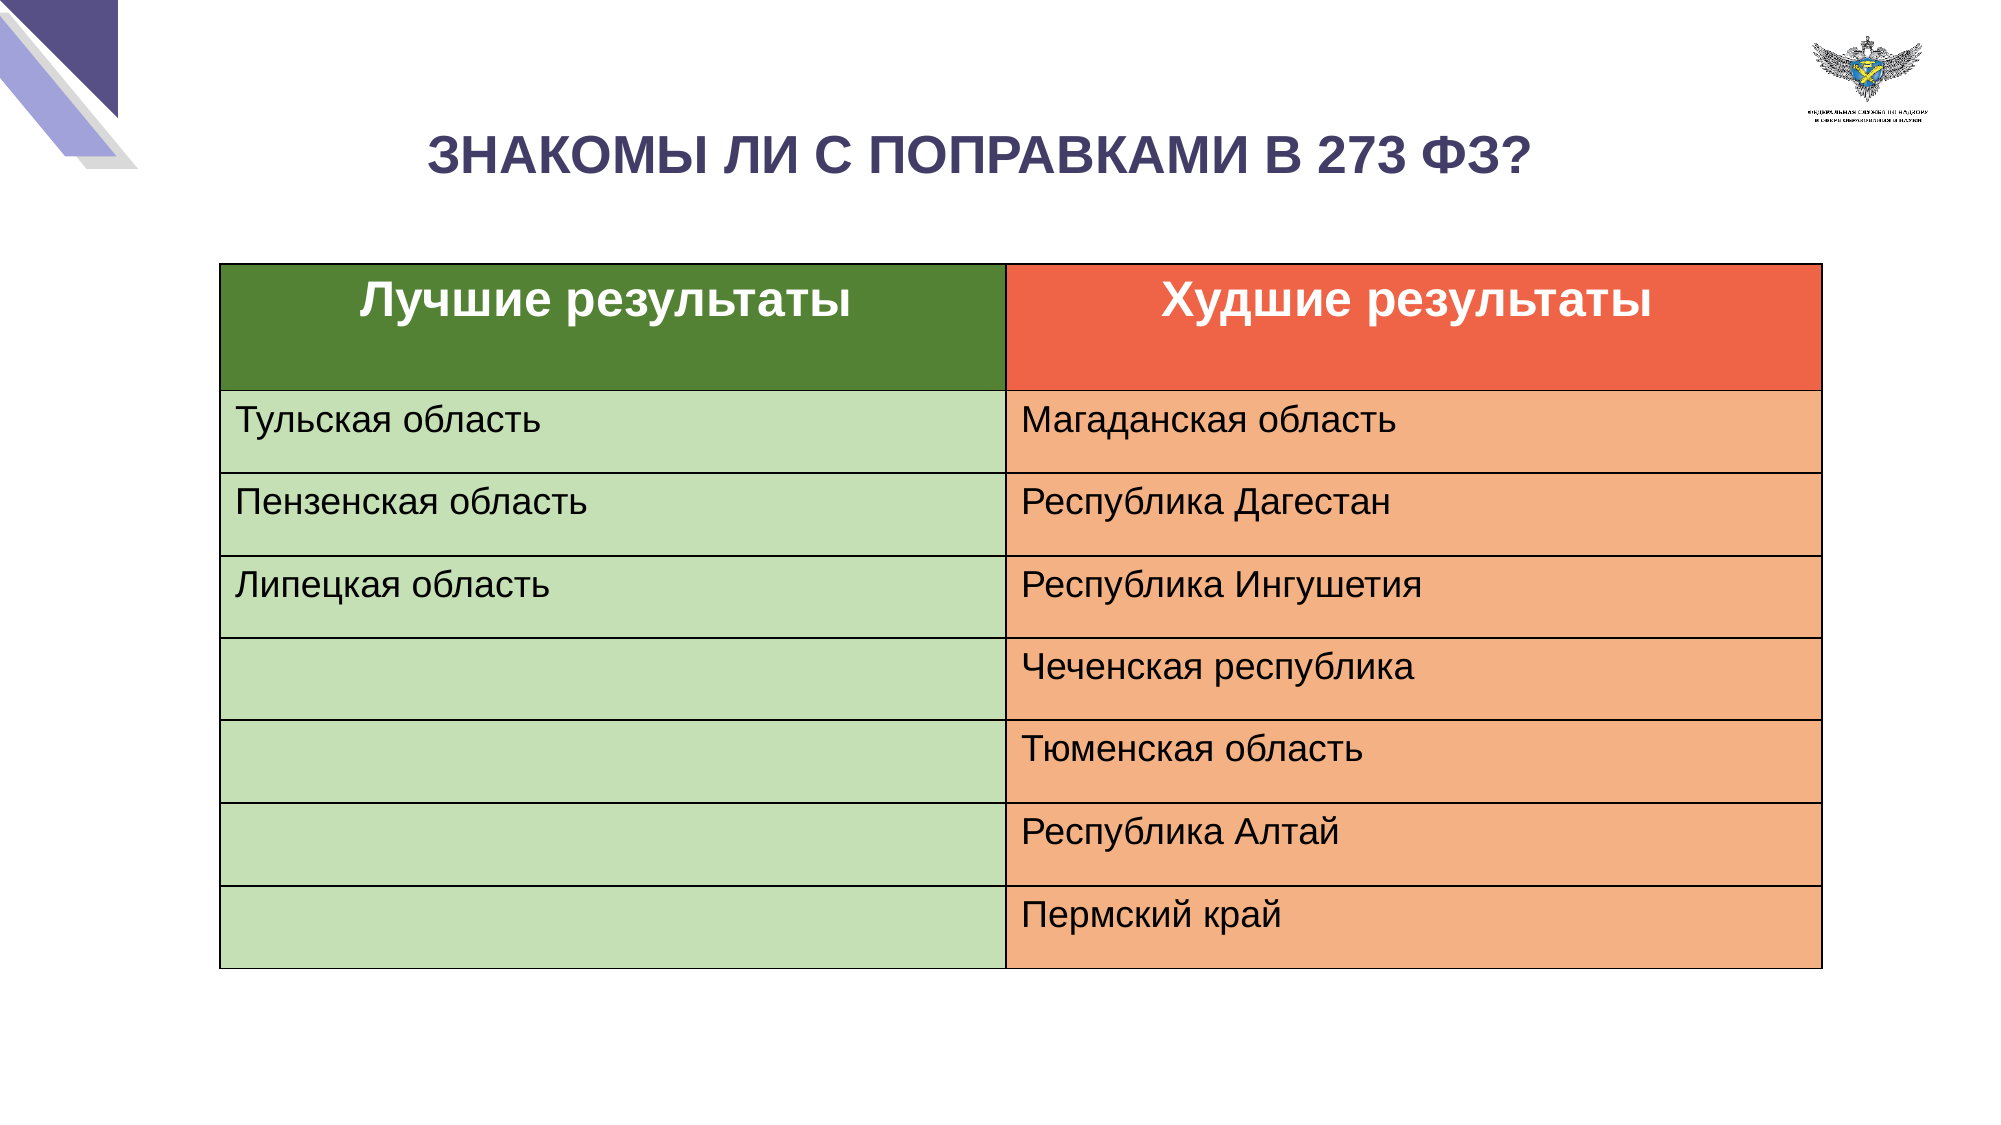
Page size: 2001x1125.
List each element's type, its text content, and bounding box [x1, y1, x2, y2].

table_cell Тюменская область [1007, 721, 1821, 802]
table_cell Республика Дагестан [1007, 474, 1821, 555]
text_box ЗНАКОМЫ ЛИ С ПОПРАВКАМИ В 273 ФЗ? [412, 113, 1588, 192]
picture [1808, 35, 1928, 122]
table_header Лучшие результаты [221, 265, 1005, 390]
table_cell [221, 639, 1005, 719]
table_cell [221, 804, 1005, 885]
table_cell Пермский край [1007, 887, 1821, 968]
table_cell Республика Ингушетия [1007, 557, 1821, 637]
table_cell Пензенская область [221, 474, 1005, 555]
table_cell [221, 887, 1005, 968]
table_header Худшие результаты [1007, 265, 1821, 390]
table_cell Республика Алтай [1007, 804, 1821, 885]
table_cell Тульская область [221, 391, 1005, 472]
table_cell Липецкая область [221, 557, 1005, 637]
table_cell Чеченская республика [1007, 639, 1821, 719]
table_cell Магаданская область [1007, 391, 1821, 472]
table_cell [221, 721, 1005, 802]
